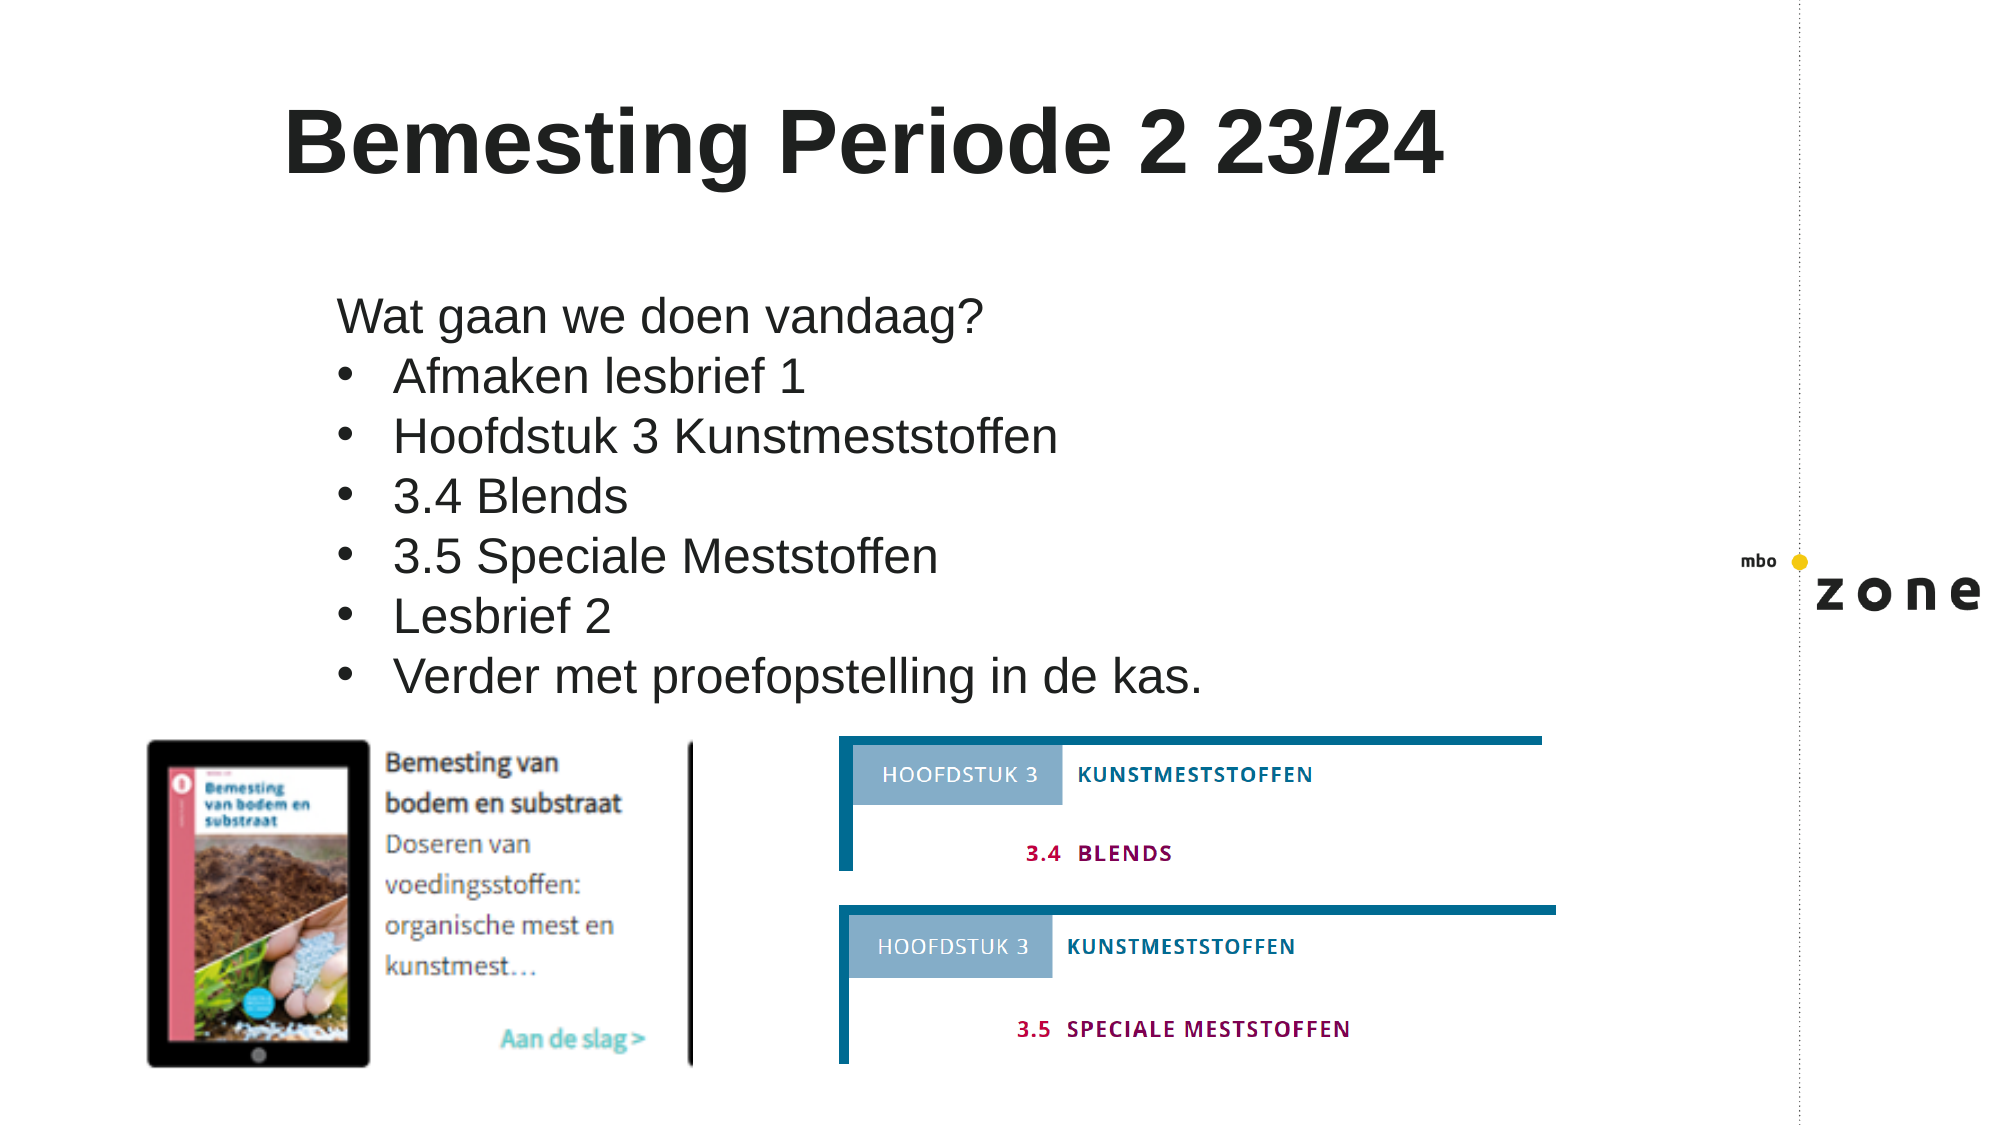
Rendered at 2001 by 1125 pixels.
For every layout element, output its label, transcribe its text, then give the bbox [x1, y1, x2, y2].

title Bemesting Periode 2 23/24 [124, 94, 1607, 272]
picture [854, 746, 1542, 871]
picture [71, 736, 693, 1075]
picture [1596, 0, 2001, 1125]
picture [850, 916, 1556, 1064]
list Wat gaan we doen vandaag? Afmaken lesbrief 1 Hoofdstuk 3 Kunstmeststoffen 3.4 Blends 3.5 Speciale Meststoffen Lesbrief 2 Verder met proefopstelling in de kas. [336, 283, 1607, 998]
